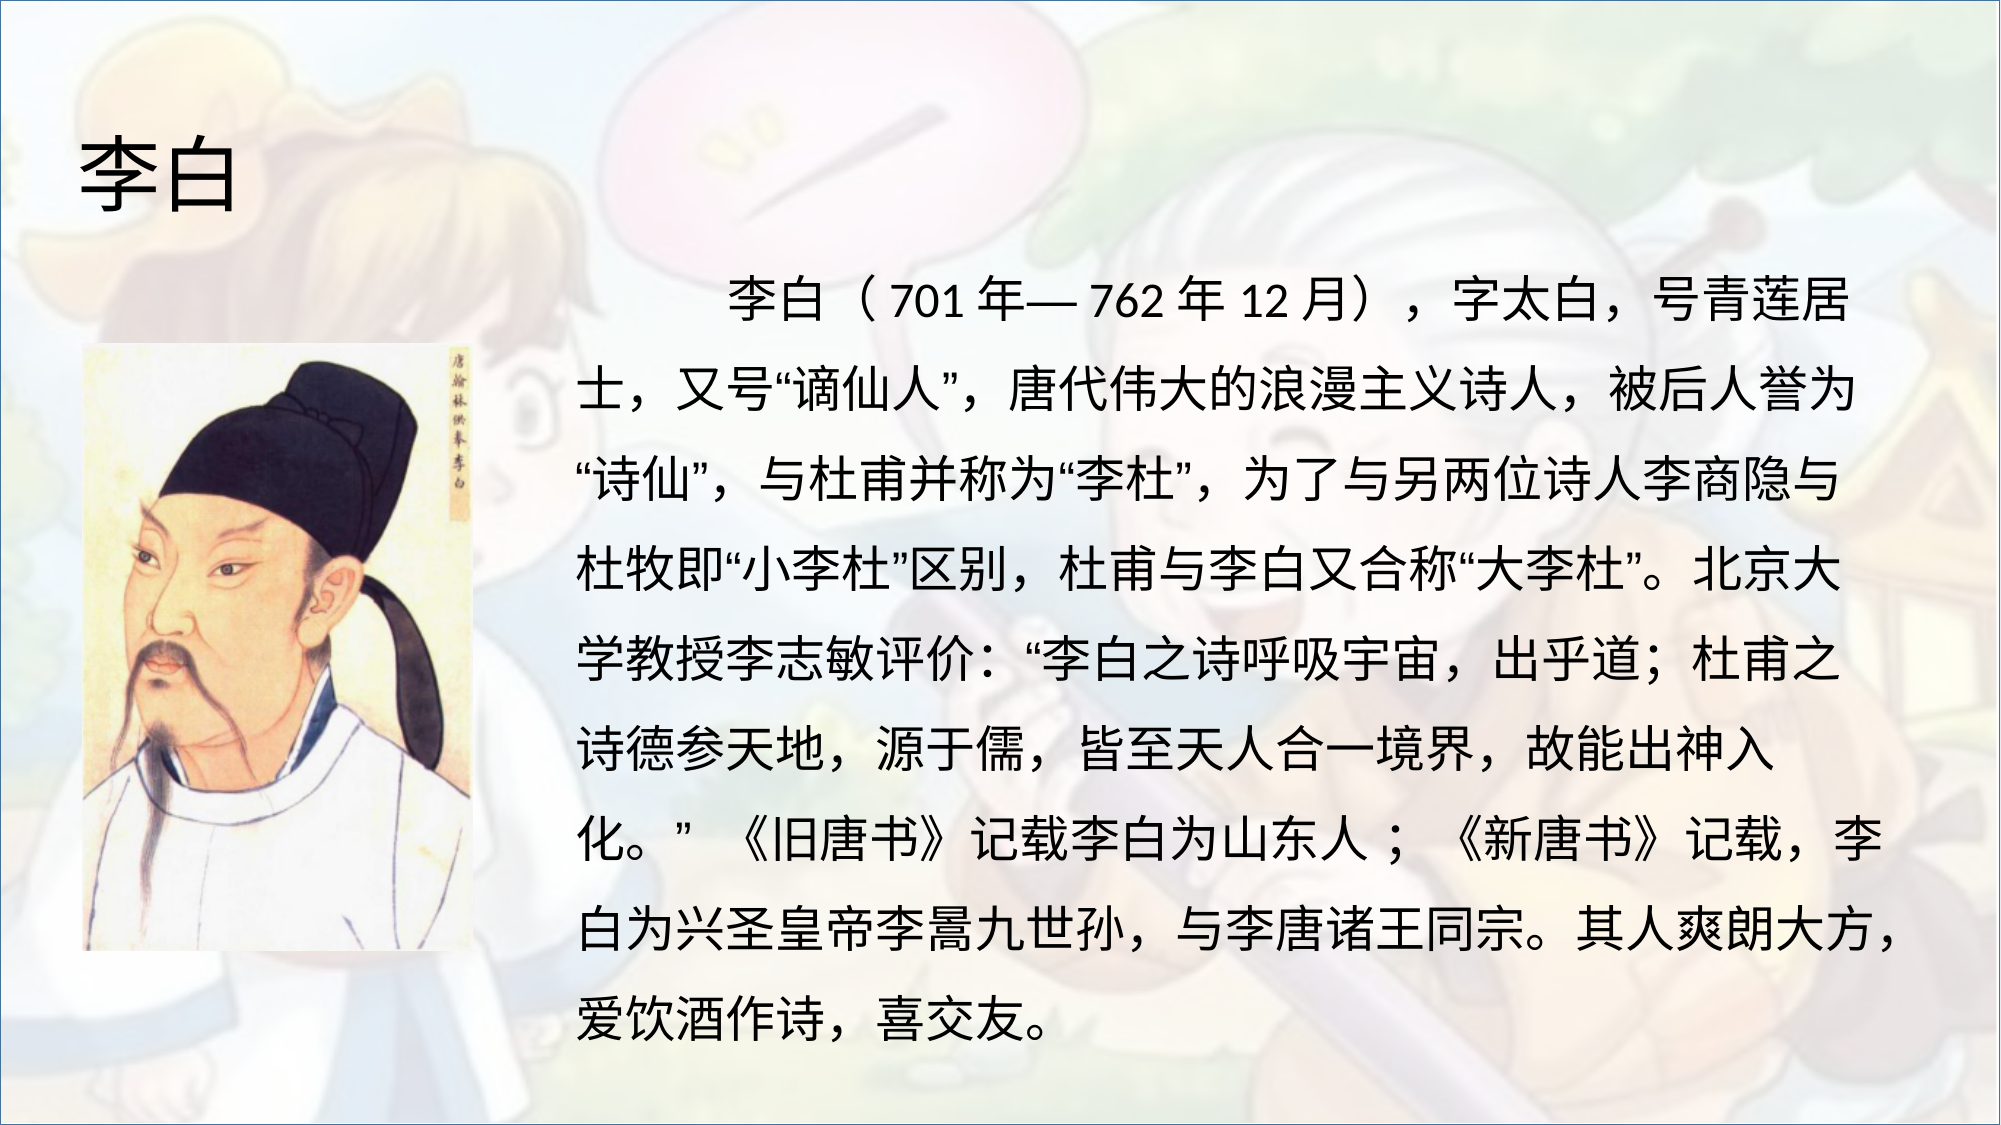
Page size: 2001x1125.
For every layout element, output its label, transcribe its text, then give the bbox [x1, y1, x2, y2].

text_box 李白 [62, 114, 1363, 230]
text_box 李白（701年—762年12月），字太白，号青莲居士，又号“谪仙人”，唐代伟大的浪漫主义诗人，被后人誉为“诗仙”，与杜甫并称为“李杜”，为了与另两位诗人李商隐与杜牧即“小李杜”区别，杜甫与李白又合称“大李杜”。北京大学教授李志敏评价：“李白之诗呼吸宇宙，出乎道；杜甫之诗德参天地，源于儒，皆至天人合一境界，故能出神入化。” 《旧唐书》记载李白为山东人 ；《新唐书》记载，李白为兴圣皇帝李暠九世孙，与李唐诸王同宗。其人爽朗大方，爱饮酒作诗，喜交友。 [560, 230, 1903, 1056]
picture [82, 343, 473, 951]
